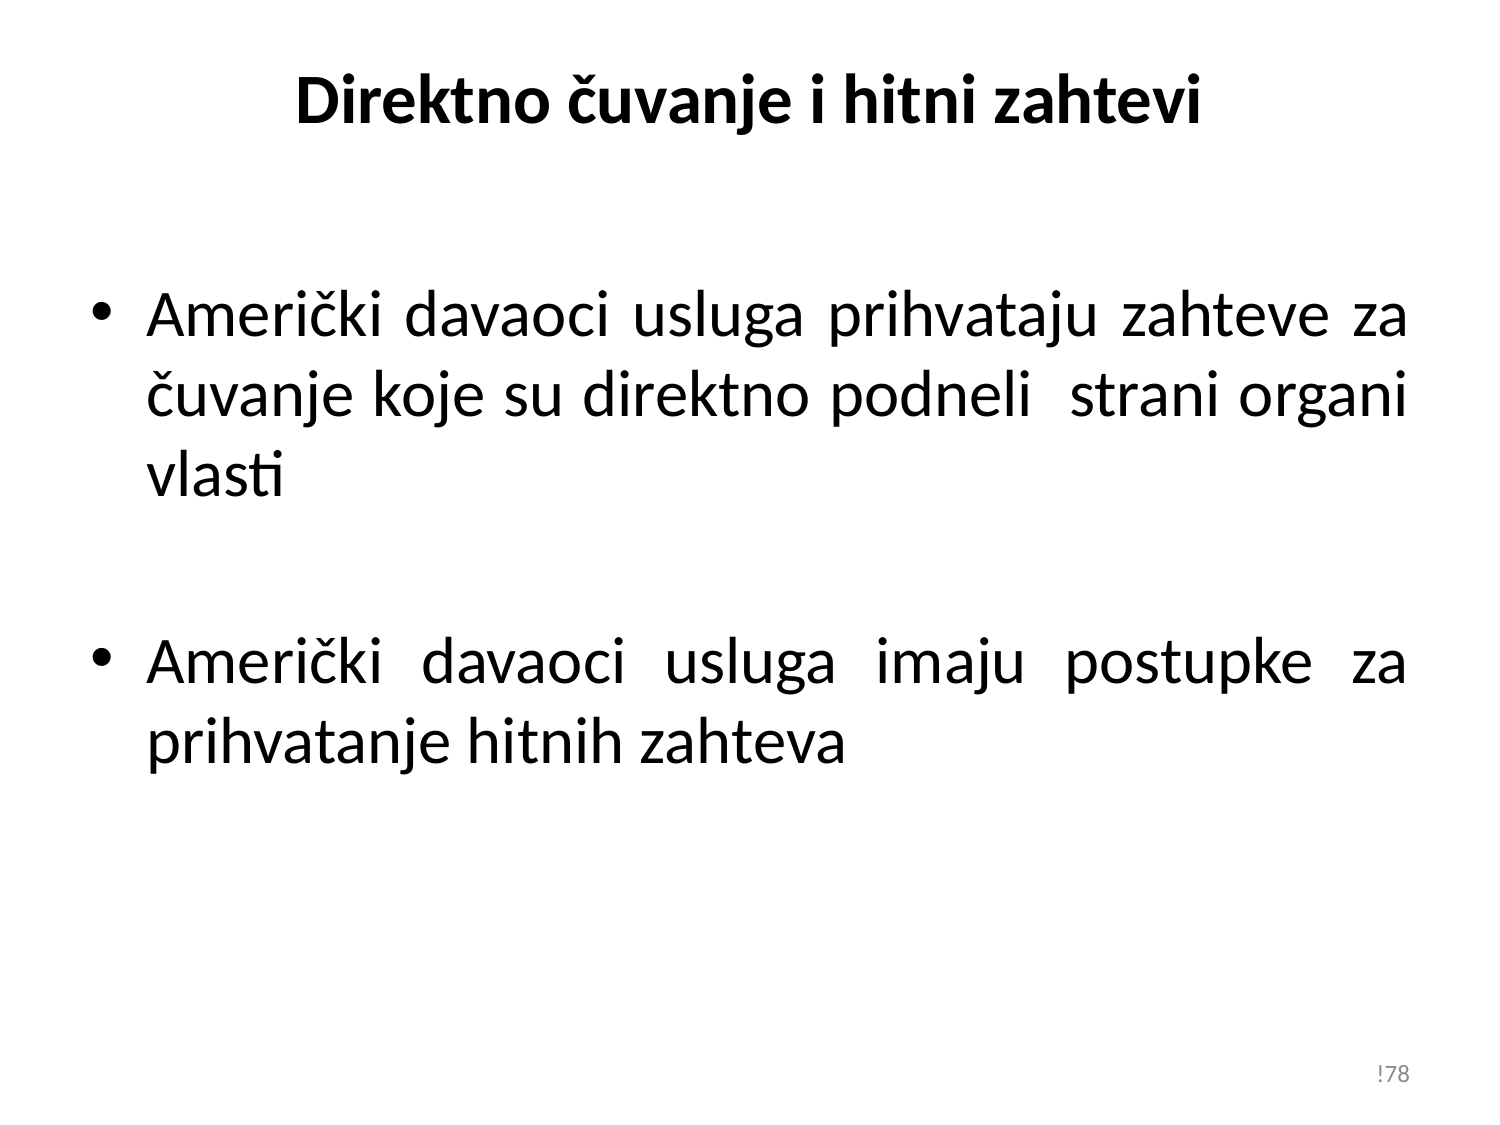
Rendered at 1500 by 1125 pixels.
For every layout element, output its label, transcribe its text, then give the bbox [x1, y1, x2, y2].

list Američki davaoci usluga prihvataju zahteve za čuvanje koje su direktno podneli strani organi vlasti Američki davaoci usluga imaju postupke za prihvatanje hitnih zahteva [75, 262, 1425, 1005]
slide_number !78 [1074, 1042, 1425, 1103]
title Direktno čuvanje i hitni zahtevi [75, 45, 1425, 233]
